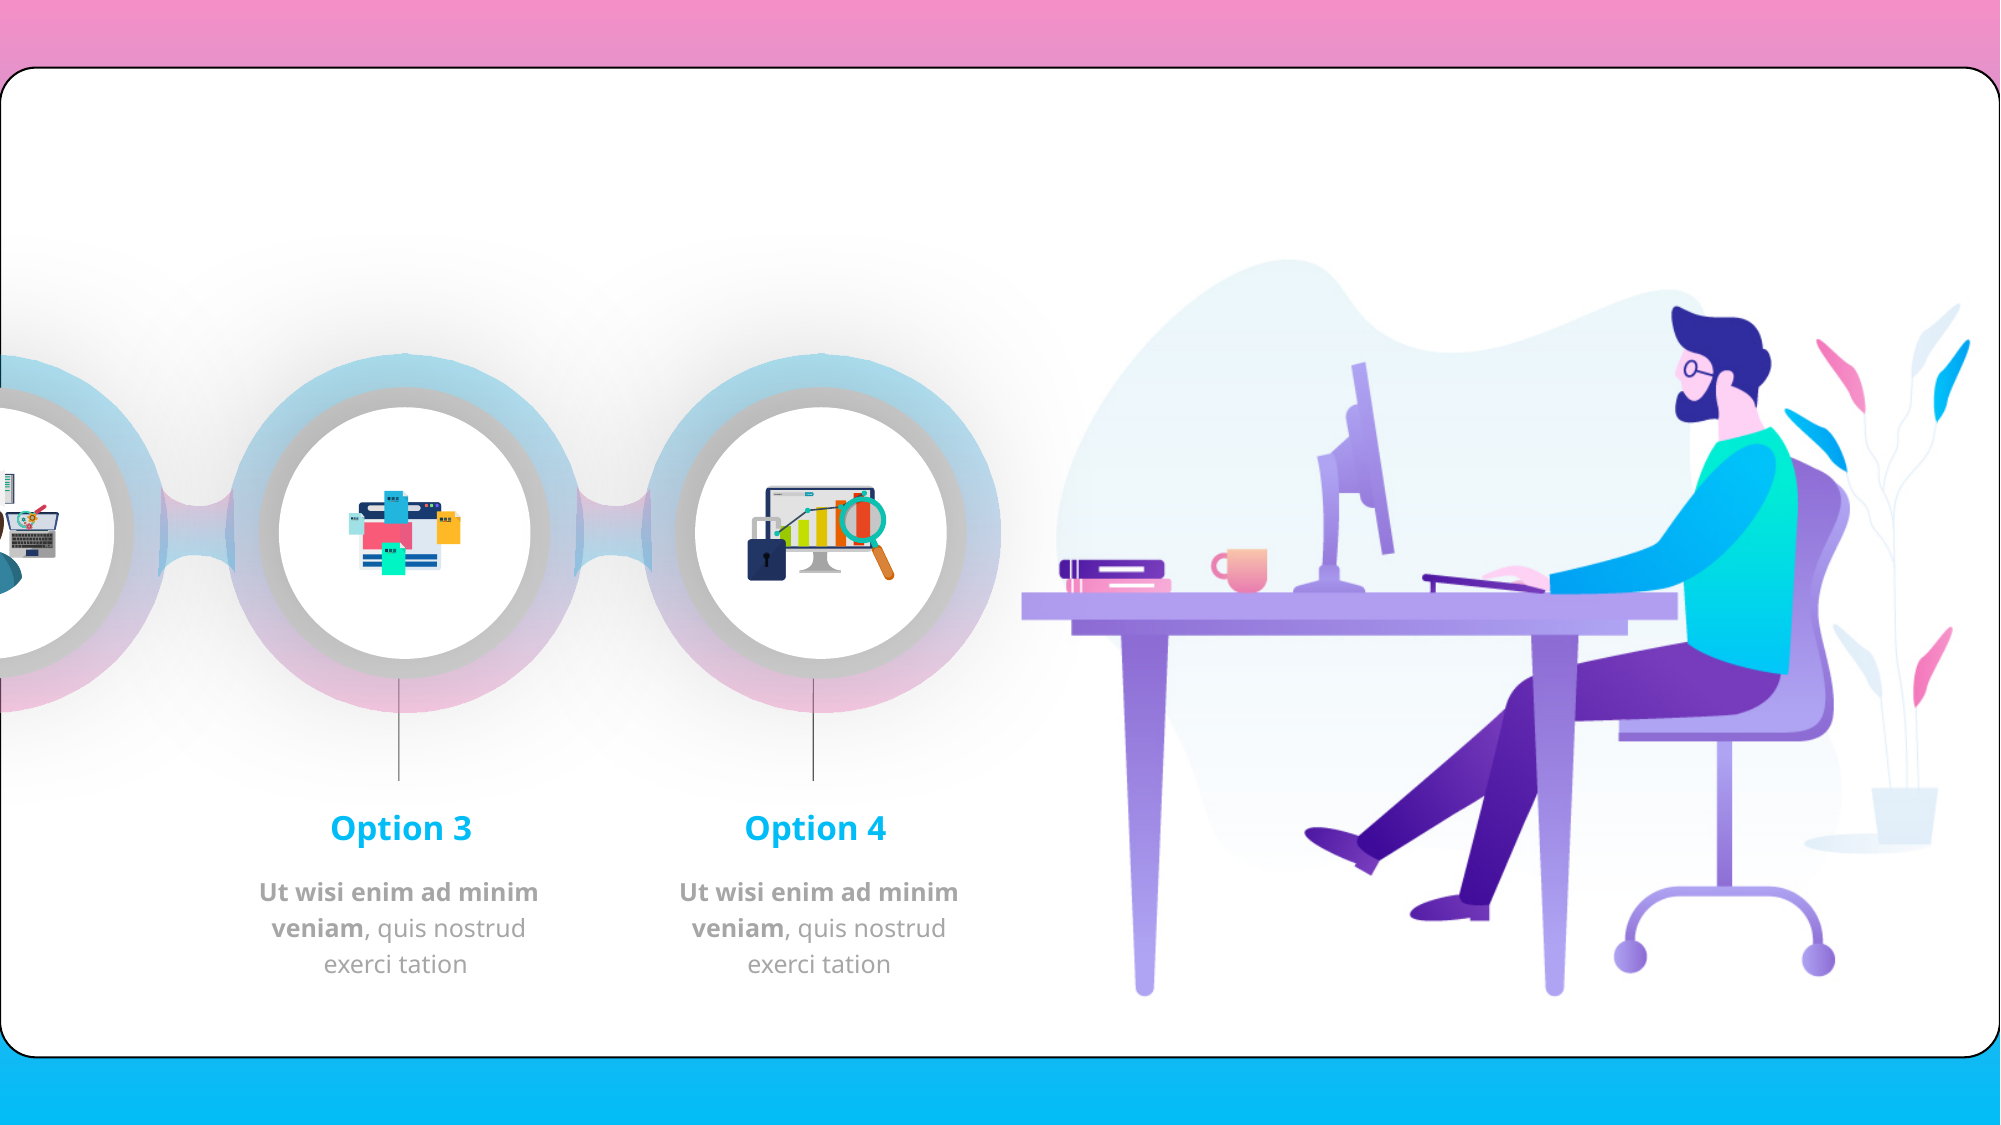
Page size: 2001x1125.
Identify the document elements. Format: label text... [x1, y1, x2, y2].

picture [987, 256, 1979, 1001]
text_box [0, 353, 1000, 713]
text_box Option 3 [251, 791, 551, 855]
text_box Option 4 [666, 791, 965, 855]
text_box Ut wisi enim ad minim veniam, quis nostrud exerci tation [648, 862, 987, 986]
text_box Ut wisi enim ad minim veniam, quis nostrud exerci tation [227, 862, 571, 986]
text_box [0, 66, 2000, 1059]
